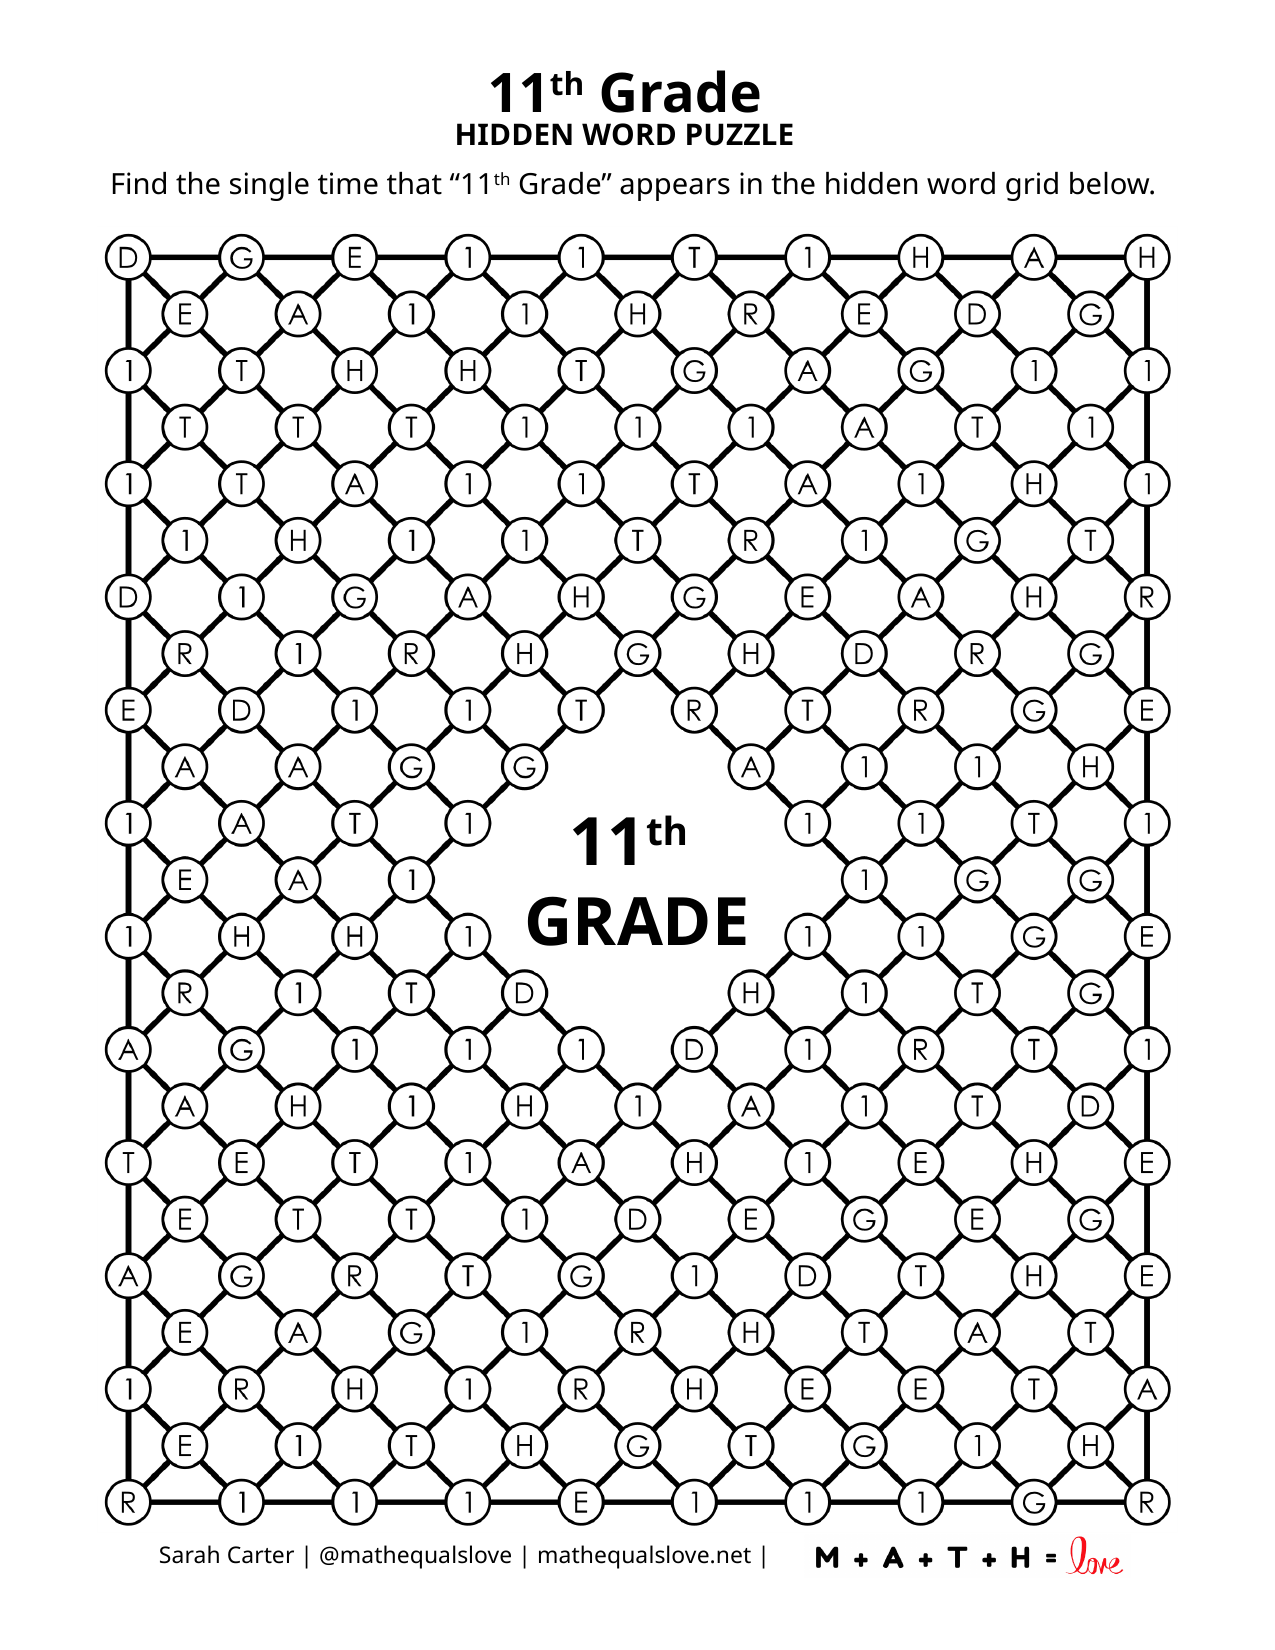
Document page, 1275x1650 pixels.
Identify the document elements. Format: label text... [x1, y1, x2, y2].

text_box Find the single time that “11th Grade” appears in the hidden word grid below. [68, 158, 1206, 208]
text_box HIDDEN WORD PUZZLE [319, 108, 930, 159]
picture [97, 226, 1178, 1533]
text_box 11th Grade [302, 57, 947, 124]
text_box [143, 1533, 1132, 1579]
